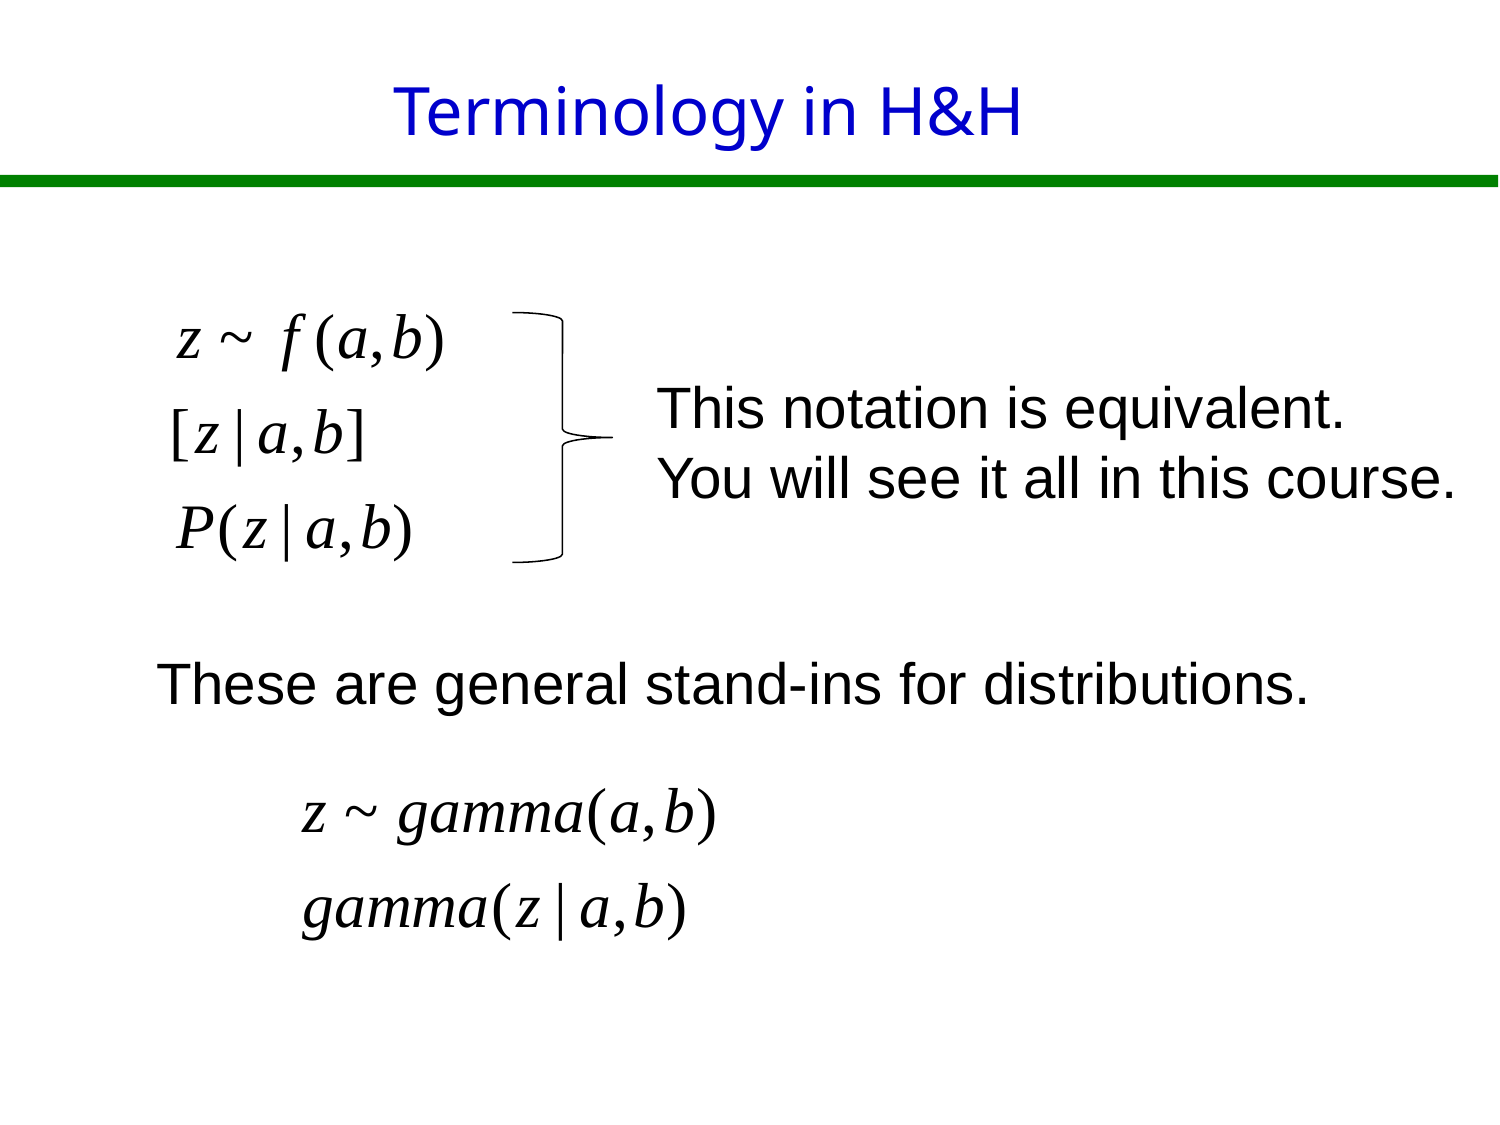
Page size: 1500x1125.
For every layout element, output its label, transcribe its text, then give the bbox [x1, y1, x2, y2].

text_box This notation is equivalent. You will see it all in this course. [641, 362, 1475, 588]
text_box [512, 311, 614, 564]
title Terminology in H&H [136, 36, 1283, 156]
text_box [164, 299, 457, 576]
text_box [289, 774, 730, 956]
text_box These are general stand-ins for distributions. [141, 639, 1344, 724]
